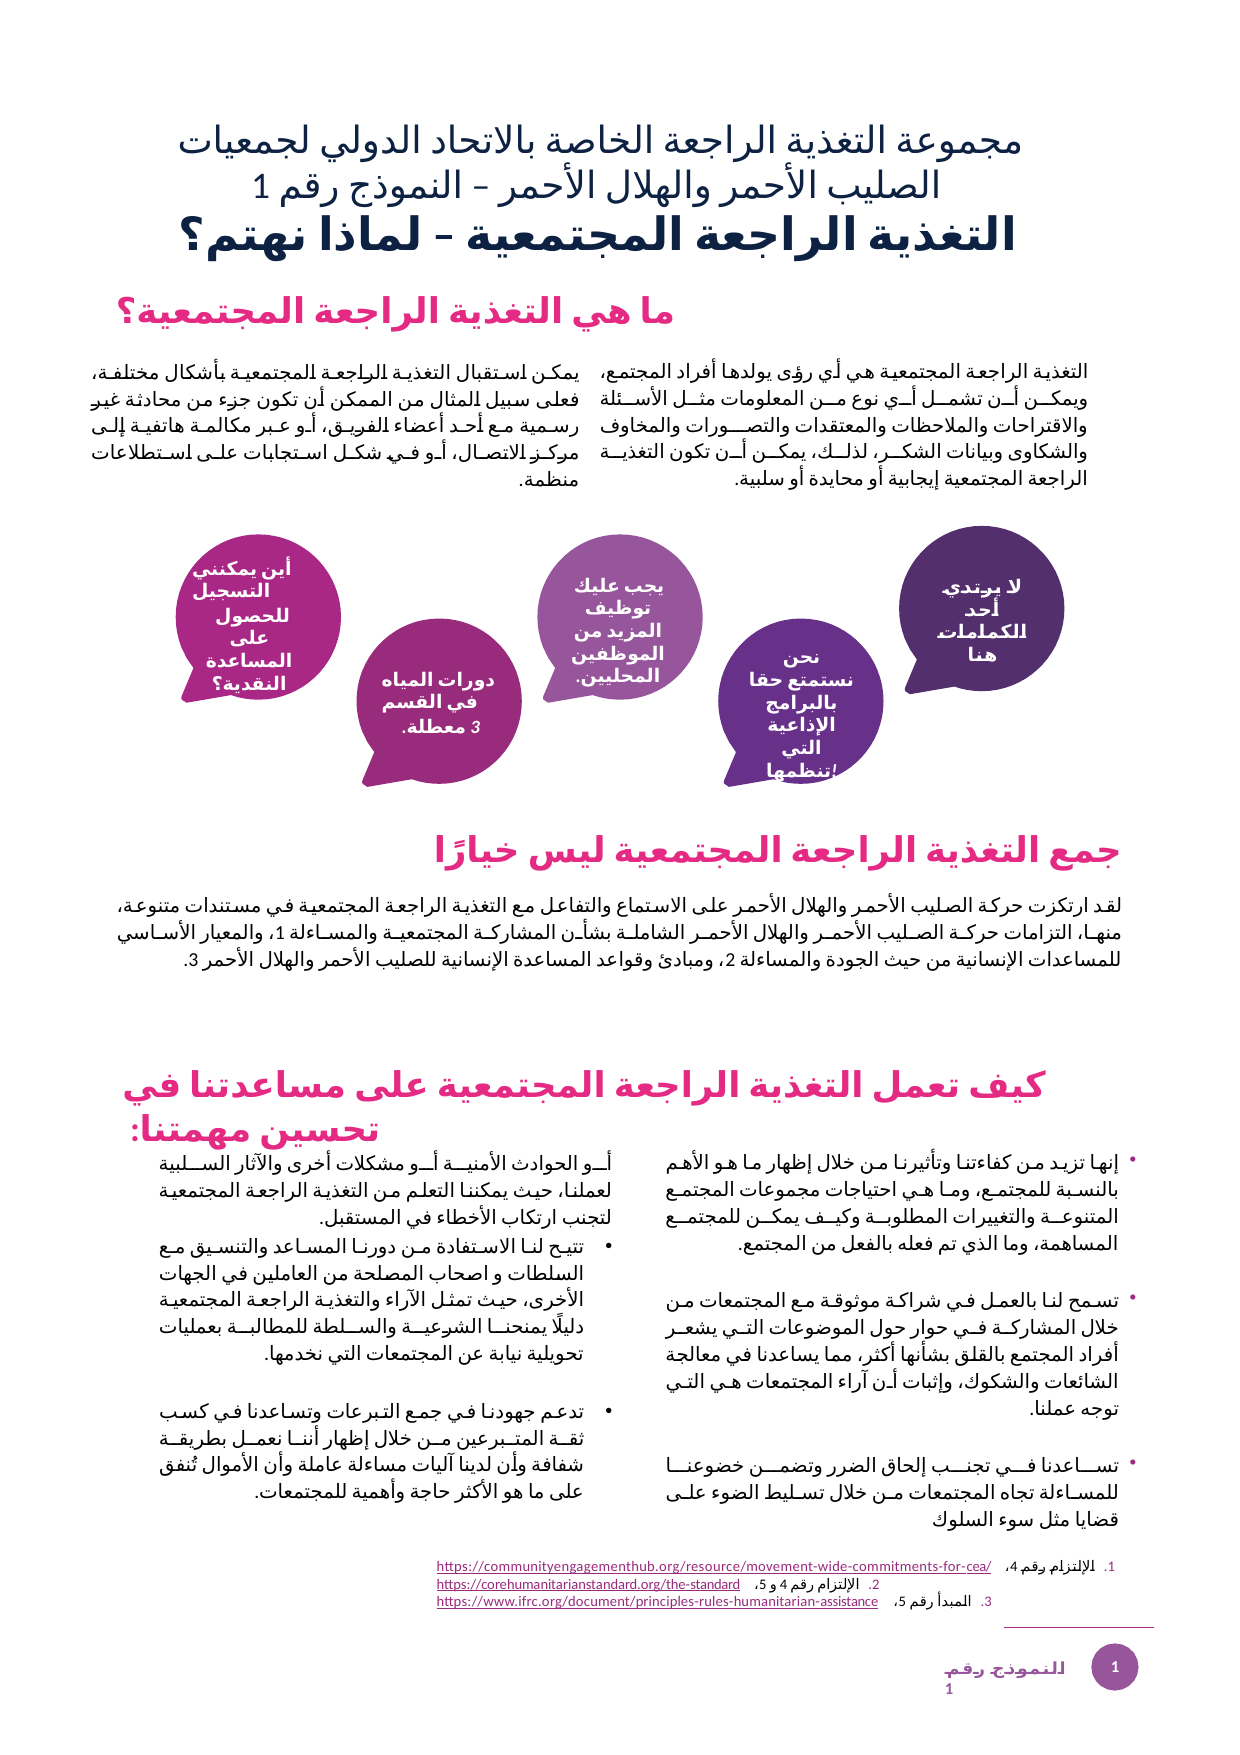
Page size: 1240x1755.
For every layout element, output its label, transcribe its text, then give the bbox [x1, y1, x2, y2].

text_box أين يمكنني التسجيل للحصول على المساعدة النقدية؟ [191, 554, 315, 694]
text_box لا يرتدي أحد الكمامات هنا [923, 572, 1041, 666]
text_box [718, 618, 884, 787]
text_box يمكن استقبال التغذية الراجعة المجتمعية بأشكال مختلفة، فعلى سبيل المثال من الممكن أن تكون جزء من محادثة غير رسمية مع أحد أعضاء الفريق، أو عبر مكالمة هاتفية إلى مركز الاتصال، أو في شكل استجابات على استطلاعات منظمة. [90, 354, 582, 491]
title مجموعة التغذية الراجعة الخاصة بالاتحاد الدولي لجمعيات الصليب الأحمر والهلال الأحمر – النموذج رقم 1 [116, 331, 1084, 410]
text_box دورات المياه في القسم 3 معطلة. [381, 666, 502, 738]
text_box الإلتزام رقم 4، https://communityengagementhub.org/resource/movement-wide-commitments-for-cea/ الإلتزام رقم 4 و 5، https://corehumanitarianstandard.org/the-standard المبدأ رقم 5، https://www.ifrc.org/document/principles-rules-humanitarian-assistance [436, 1554, 1145, 1610]
title مجموعة التغذية الراجعة الخاصة بالاتحاد الدولي لجمعيات الصليب الأحمر والهلال الأحمر – النموذج رقم 1 [116, 114, 1084, 202]
text_box جمع التغذية الراجعة المجتمعية ليس خيارًا لقد ارتكزت حركة الصليب الأحمر والهلال الأحمر على الاستماع والتفاعل مع التغذية الراجعة المجتمعية في مستندات متنوعة، منها، التزامات حركة الصليب الأحمر والهلال الأحمر الشاملة بشأن المشاركة المجتمعية والمساءلة 1، والمعيار الأساسي للمساعدات الإنسانية من حيث الجودة والمساءلة 2، ومبادئ وقواعد المساعدة الإنسانية للصليب الأحمر والهلال الأحمر 3. [111, 824, 1129, 971]
text_box النموذج رقم 1 [944, 1655, 1068, 1698]
text_box إنها تزيد من كفاءتنا وتأثيرنا من خلال إظهار ما هو الأهم بالنسبة للمجتمع، وما هي احتياجات مجموعات المجتمع المتنوعة والتغييرات المطلوبة وكيف يمكن للمجتمع المساهمة، وما الذي تم فعله بالفعل من المجتمع. تسمح لنا بالعمل في شراكة موثوقة مع المجتمعات من خلال المشاركة في حوار حول الموضوعات التي يشعر أفراد المجتمع بالقلق بشأنها أكثر، مما يساعدنا في معالجة الشائعات والشكوك، وإثبات أن آراء المجتمعات هي التي توجه عملنا. تساعدنا في تجنب إلحاق الضرر وتضمن خضوعنا للمساءلة تجاه المجتمعات من خلال تسليط الضوء على قضايا مثل سوء السلوك [664, 1144, 1139, 1531]
text_box التغذية الراجعة المجتمعية هي أي رؤى يولدها أفراد المجتمع، ويمكن أن تشمل أي نوع من المعلومات مثل الأسئلة والاقتراحات والملاحظات والمعتقدات والتصورات والمخاوف والشكاوى وبيانات الشكر، لذلك، يمكن أن تكون التغذية الراجعة المجتمعية إيجابية أو محايدة أو سلبية. [598, 353, 1091, 490]
text_box نحن نستمتع حقا بالبرامج الإذاعية التي تنظمها! [746, 643, 856, 781]
text_box [899, 525, 1065, 695]
text_box يجب عليك توظيف المزيد من الموظفين المحليين. [570, 571, 670, 687]
text_box كيف تعمل التغذية الراجعة المجتمعية على مساعدتنا في تحسين مهمتنا: [121, 1060, 1144, 1149]
text_box أو الحوادث الأمنية أو مشكلات أخرى والآثار السلبية لعملنا، حيث يمكننا التعلم من التغذية الراجعة المجتمعية لتجنب ارتكاب الأخطاء في المستقبل. تتيح لنا الاستفادة من دورنا المساعد والتنسيق مع السلطات و اصحاب المصلحة من العاملين في الجهات الأخرى، حيث تمثل الآراء والتغذية الراجعة المجتمعية دليلًا يمنحنا الشرعية والسلطة للمطالبة بعمليات تحويلية نيابة عن المجتمعات التي نخدمها. تدعم جهودنا في جمع التبرعات وتساعدنا في كسب ثقة المتبرعين من خلال إظهار أننا نعمل بطريقة شفافة وأن لدينا آليات مساءلة عاملة وأن الأموال تُنفق على ما هو الأكثر حاجة وأهمية للمجتمعات. [158, 1145, 633, 1503]
text_box [315, 556, 341, 678]
text_box 1 [1108, 1654, 1120, 1677]
text_box [181, 673, 289, 703]
text_box [175, 569, 191, 665]
text_box [356, 618, 522, 787]
text_box التغذية الراجعة المجتمعية – لماذا نهتم؟ ما هي التغذية الراجعة المجتمعية؟ [115, 202, 1089, 331]
text_box [205, 534, 312, 554]
text_box [1091, 1643, 1139, 1691]
text_box [537, 534, 703, 703]
